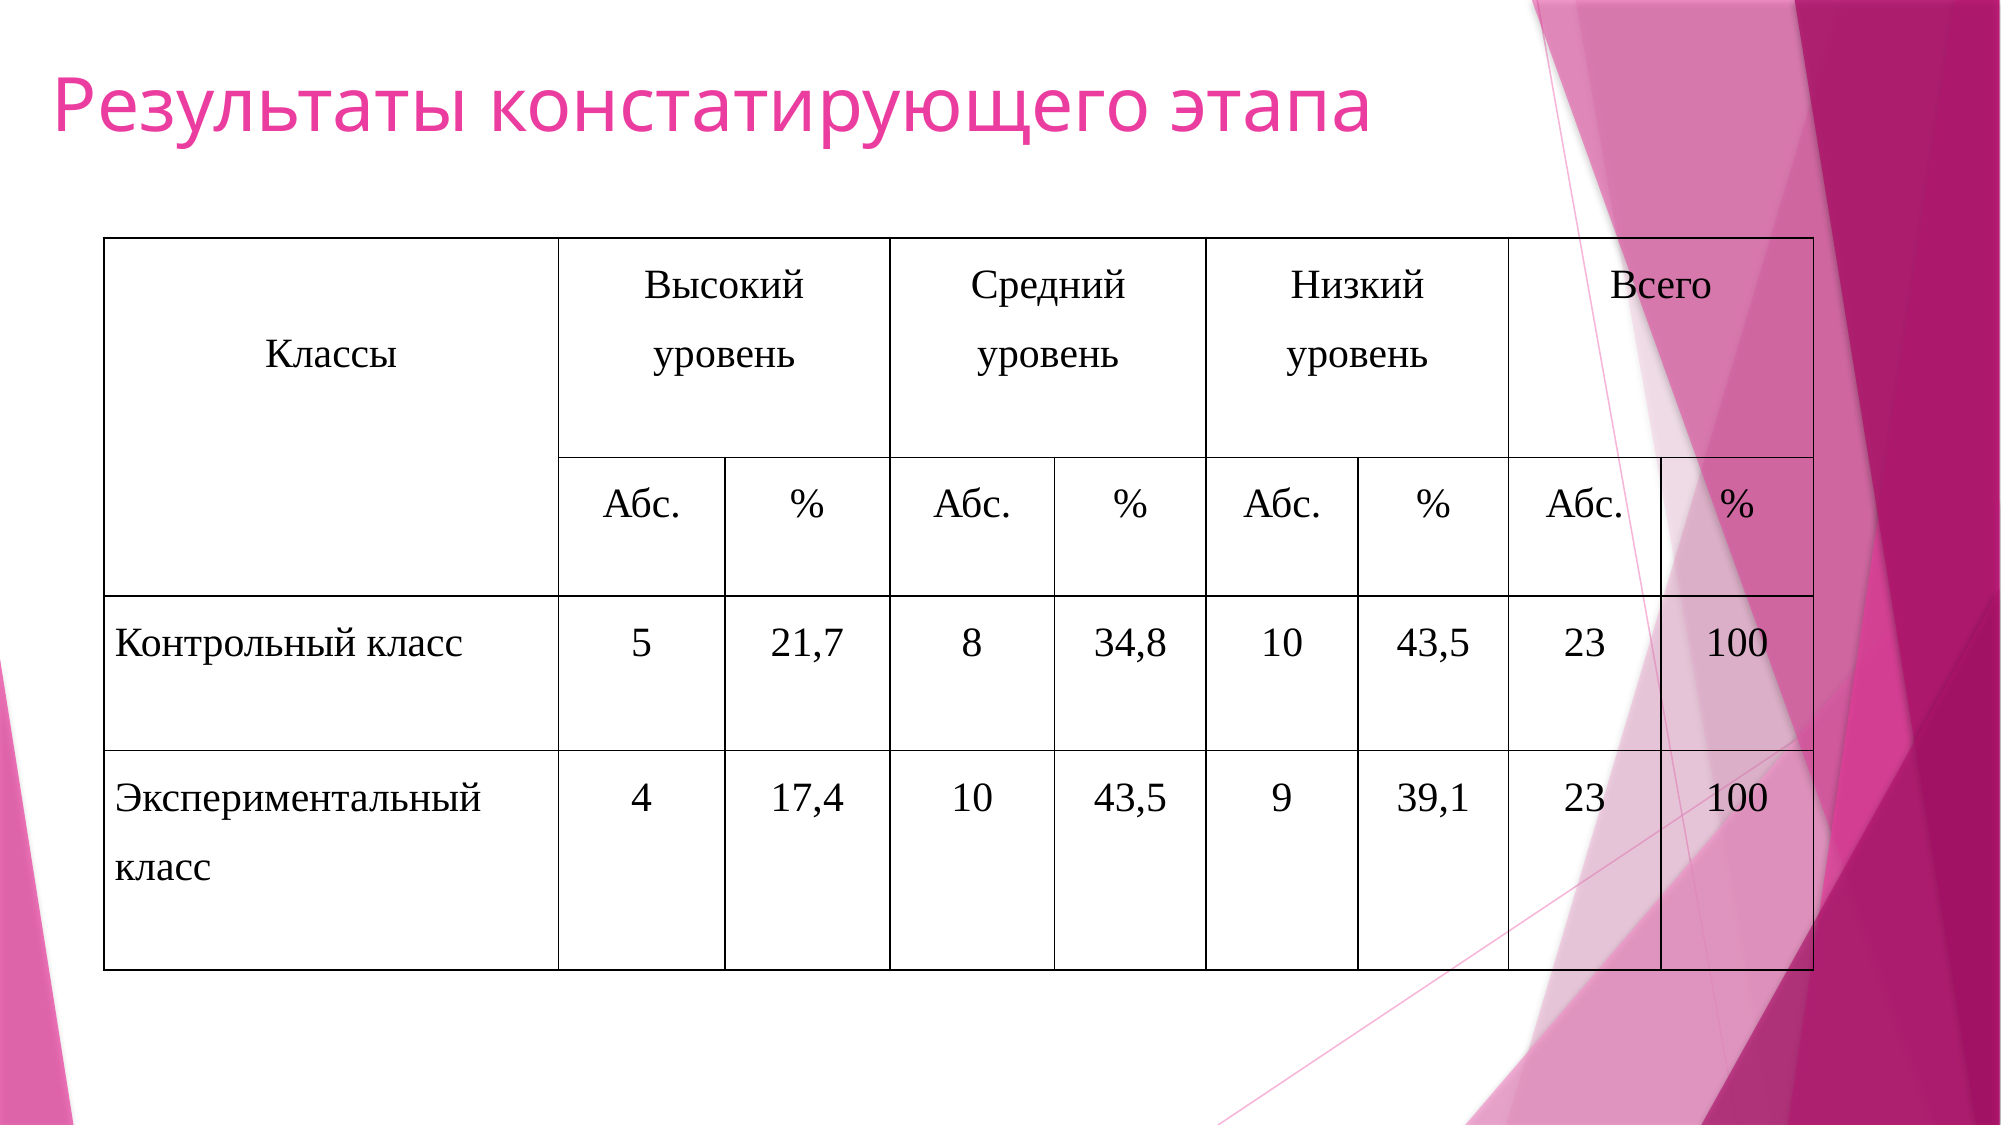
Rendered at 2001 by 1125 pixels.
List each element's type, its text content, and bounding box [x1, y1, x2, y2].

table_cell 100 [1662, 751, 1813, 969]
table_cell 34,8 [1055, 597, 1205, 750]
table_header Классы [105, 239, 558, 595]
table_cell 21,7 [726, 597, 889, 750]
table_header Высокий уровень [559, 239, 889, 457]
table_cell Абс. [891, 458, 1054, 595]
table_cell 5 [559, 597, 724, 750]
table_cell Абс. [1207, 458, 1357, 595]
table_cell 8 [891, 597, 1054, 750]
table_cell 43,5 [1359, 597, 1508, 750]
table_cell 9 [1207, 751, 1357, 969]
table_header Всего [1509, 239, 1813, 457]
table_cell 39,1 [1359, 751, 1508, 969]
table_cell % [1055, 458, 1205, 595]
table_cell 100 [1662, 597, 1813, 750]
table_cell Абс. [559, 458, 724, 595]
table_cell 10 [891, 751, 1054, 969]
table_cell 43,5 [1055, 751, 1205, 969]
table_header Средний уровень [891, 239, 1205, 457]
table_cell 17,4 [726, 751, 889, 969]
table_cell Абс. [1509, 458, 1660, 595]
table_cell % [726, 458, 889, 595]
table_cell % [1359, 458, 1508, 595]
table_cell 23 [1509, 597, 1660, 750]
title Результаты констатирующего этапа [36, 48, 1570, 261]
table_cell % [1662, 458, 1813, 595]
table_cell Экспериментальный класс [105, 751, 558, 969]
table_cell Контрольный класс [105, 597, 558, 750]
table_cell 4 [559, 751, 724, 969]
table_cell 23 [1509, 751, 1660, 969]
table_header Низкий уровень [1207, 239, 1508, 457]
table_cell 10 [1207, 597, 1357, 750]
